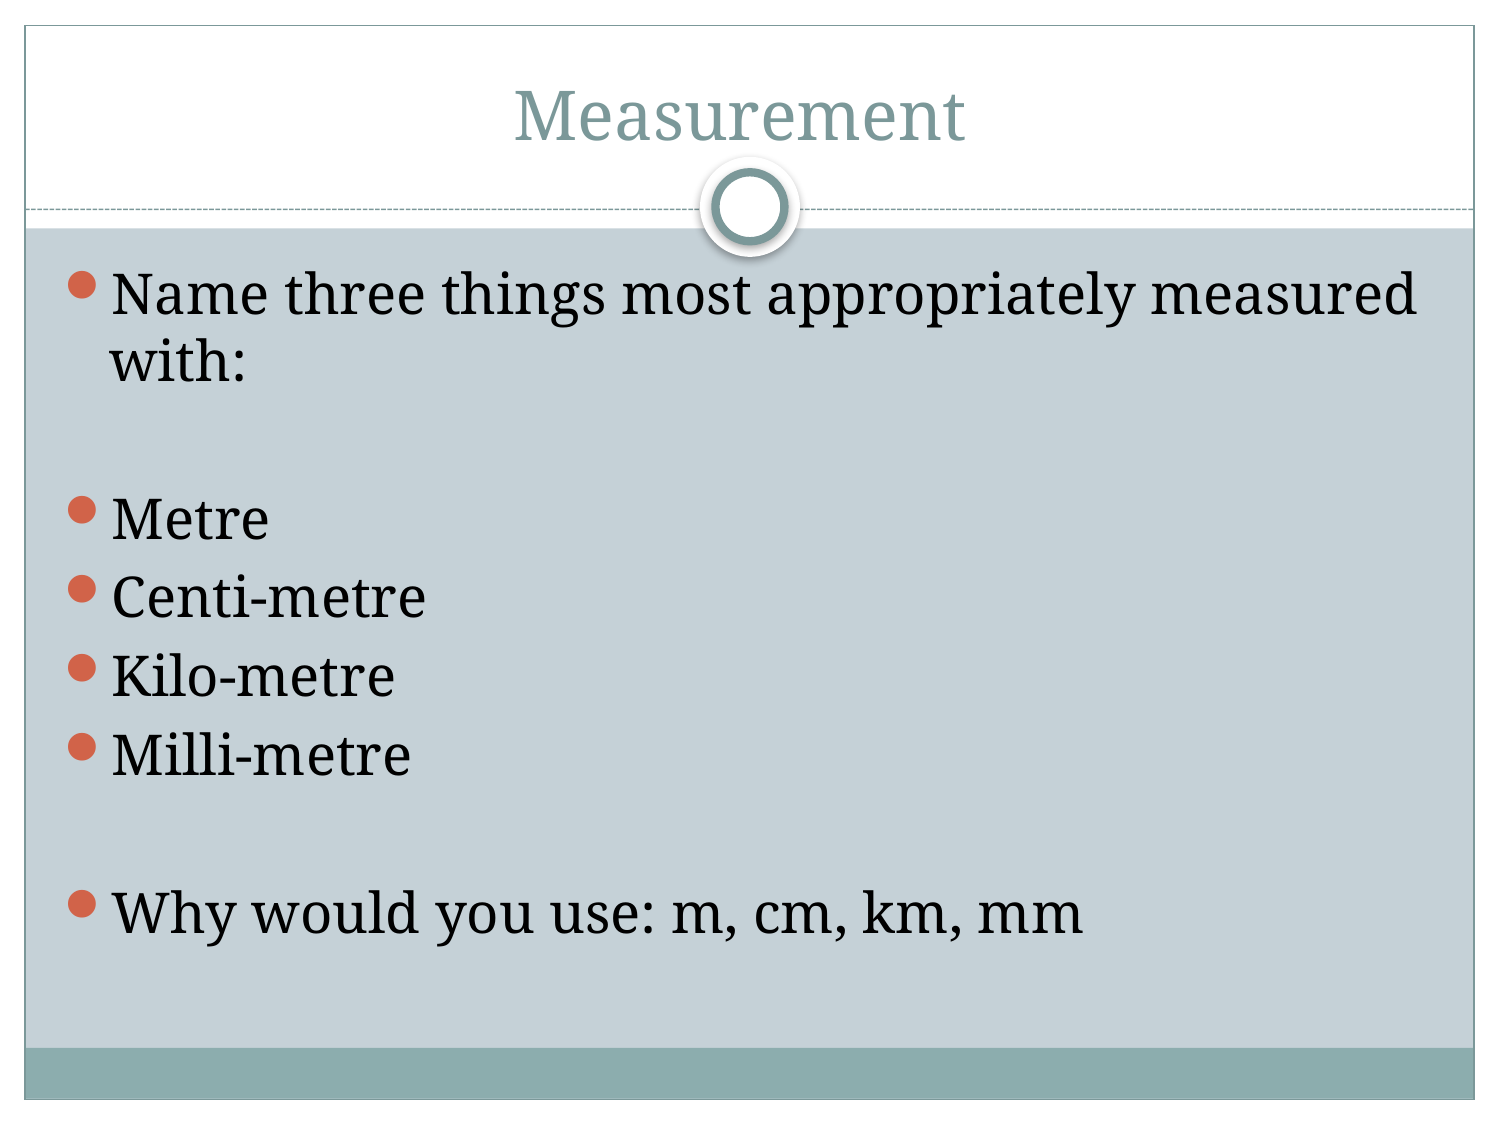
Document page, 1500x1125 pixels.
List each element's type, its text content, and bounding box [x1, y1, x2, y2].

list Name three things most appropriately measured with: Metre Centi-metre Kilo-metre Milli-metre Why would you use: m, cm, km, mm [49, 250, 1445, 1001]
title Measurement [49, 37, 1450, 162]
